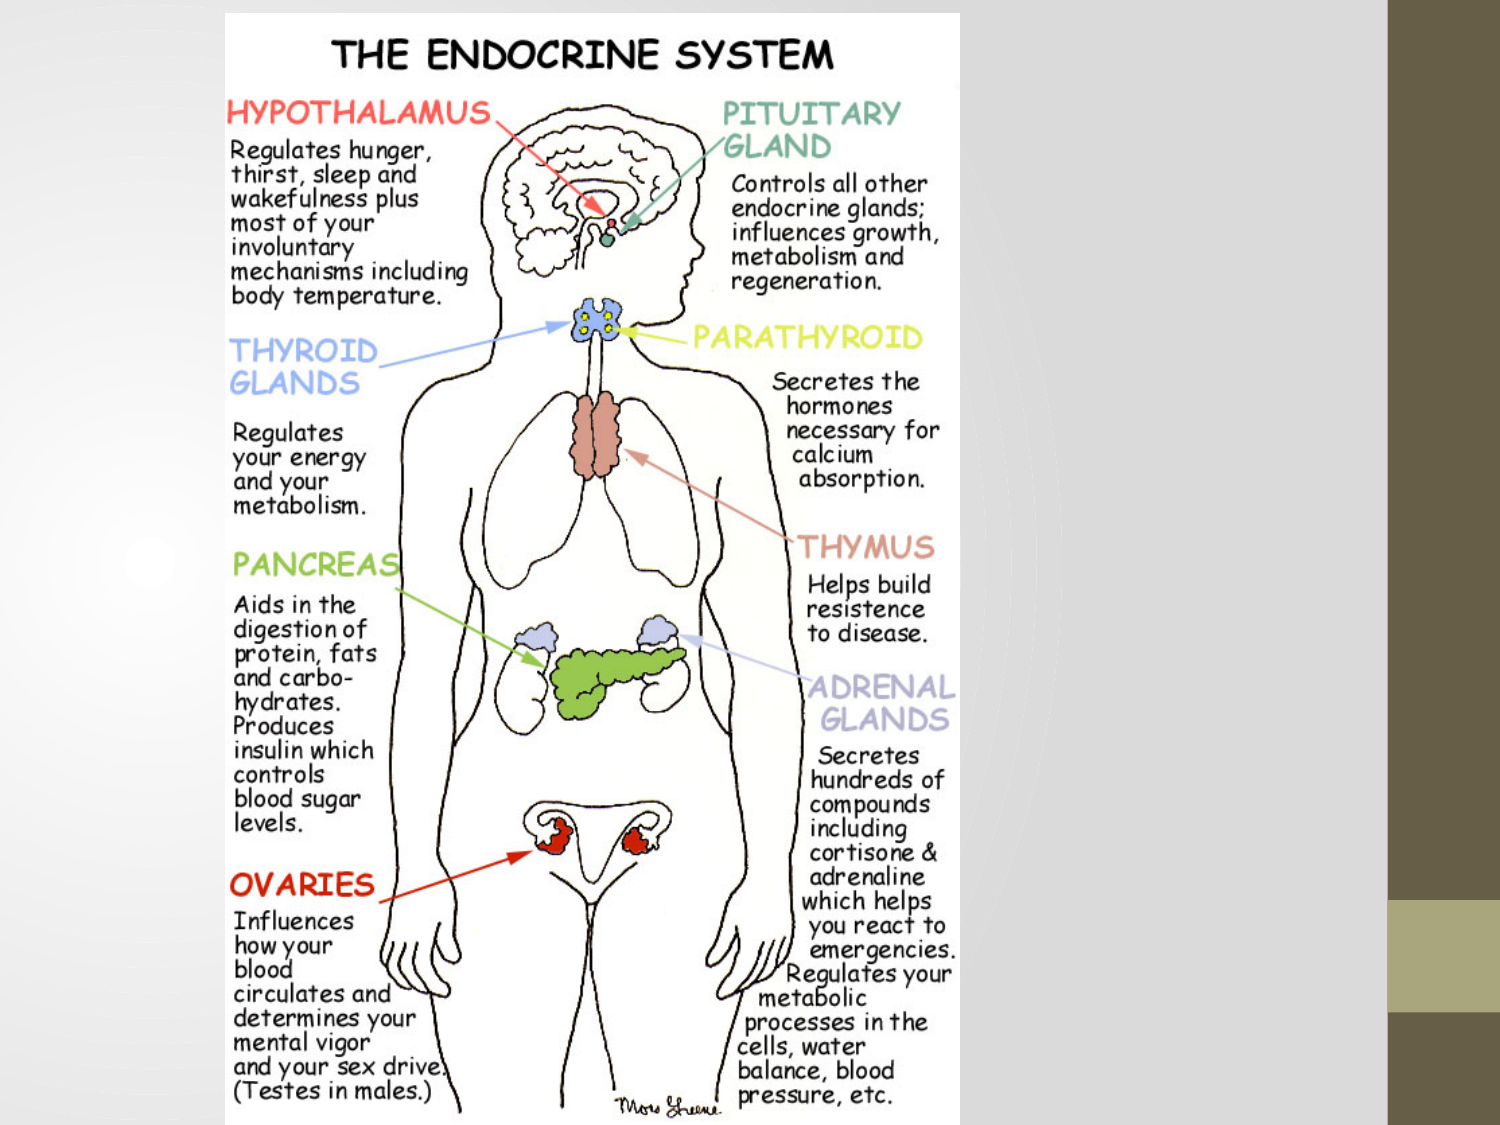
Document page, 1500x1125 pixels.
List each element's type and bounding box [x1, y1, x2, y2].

picture [224, 13, 961, 1125]
